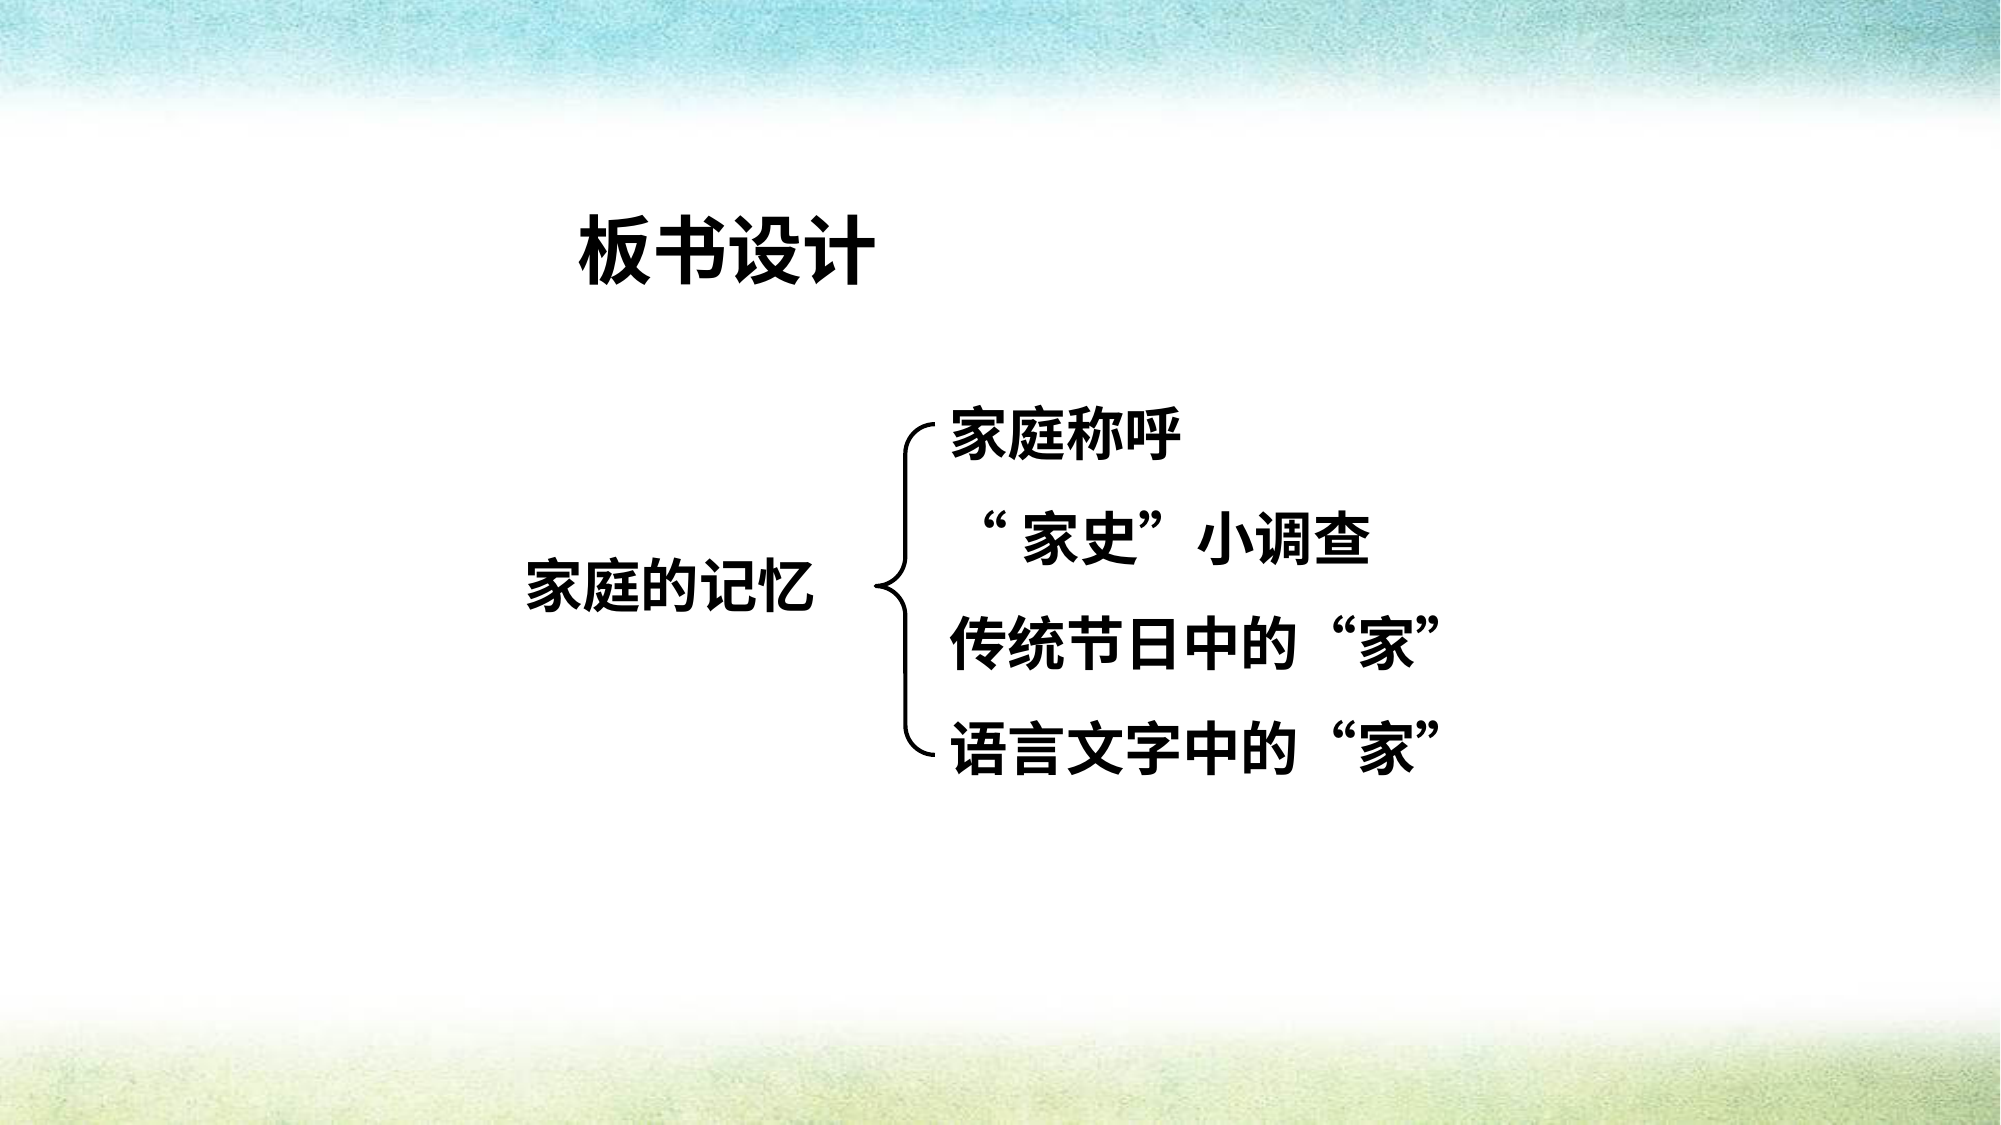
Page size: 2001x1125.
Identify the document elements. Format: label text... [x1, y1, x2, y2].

picture [0, 0, 2001, 1125]
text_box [301, 354, 1751, 795]
text_box 板书设计 [562, 196, 1030, 302]
